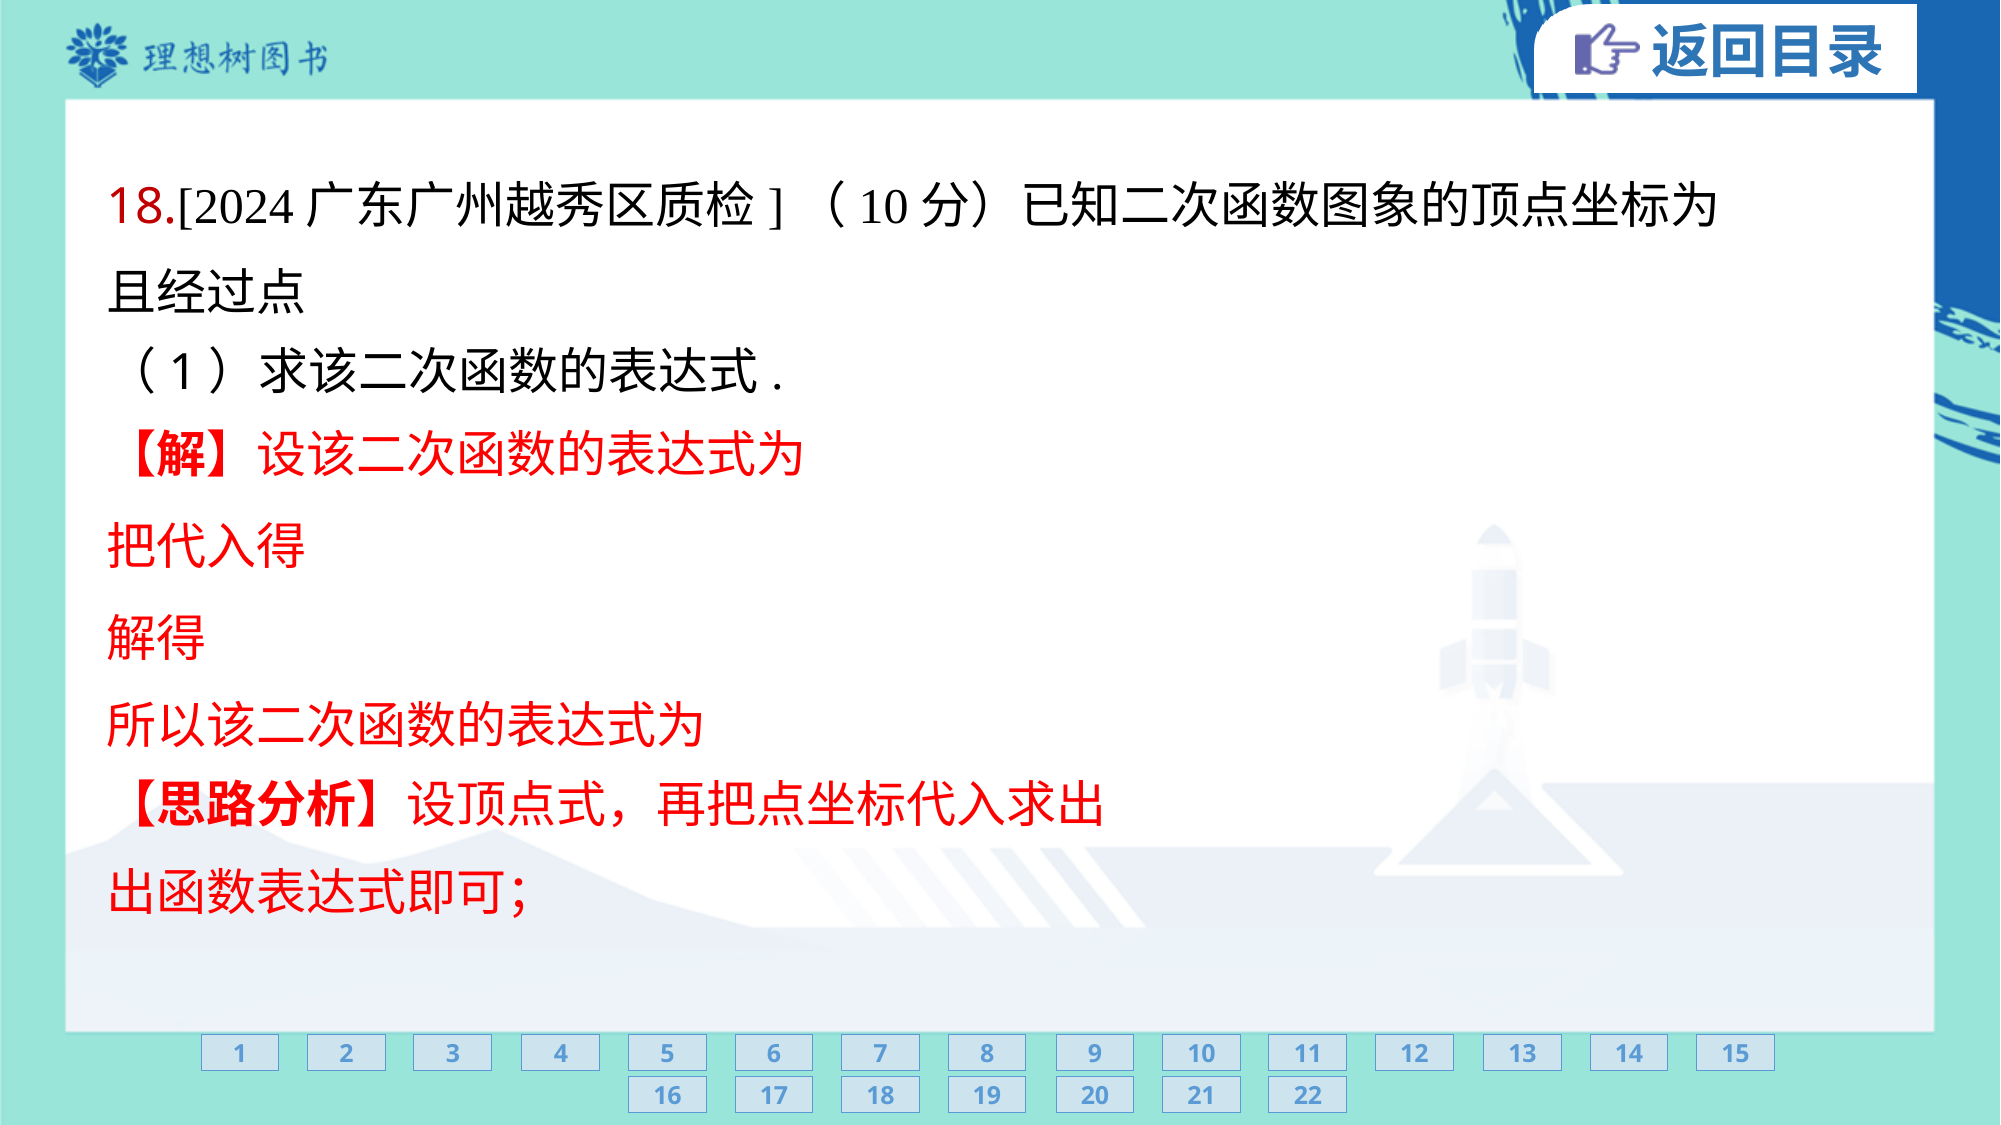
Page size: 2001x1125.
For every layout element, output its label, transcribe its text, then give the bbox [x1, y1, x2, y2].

text_box （1）求该二次函数的表达式. [106, 311, 1895, 390]
picture [0, 0, 2000, 1125]
